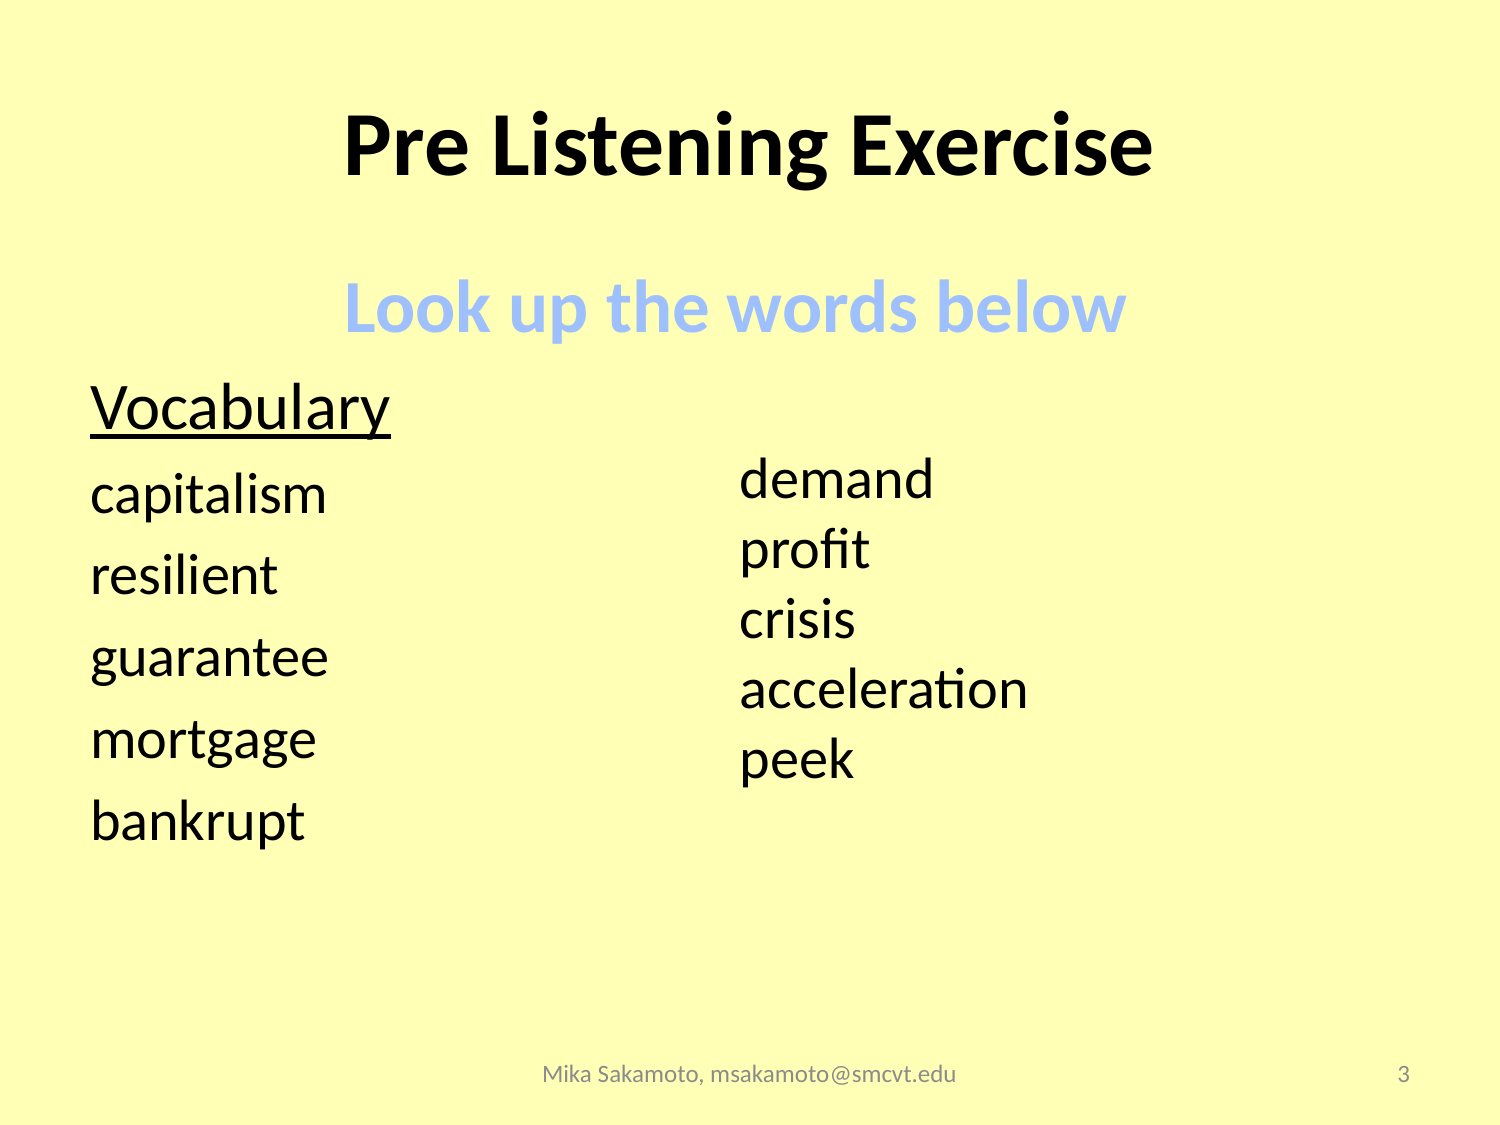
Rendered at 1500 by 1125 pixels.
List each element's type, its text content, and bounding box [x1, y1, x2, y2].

slide_number 3 [1074, 1042, 1425, 1103]
footer Mika Sakamoto, msakamoto@smcvt.edu [512, 1042, 988, 1103]
title Pre Listening Exercise [75, 45, 1425, 233]
text_box demand profit crisis acceleration peek [724, 362, 1263, 843]
list Vocabulary capitalism resilient guarantee mortgage bankrupt [75, 262, 575, 1005]
text_box Look up the words below [329, 249, 1144, 355]
